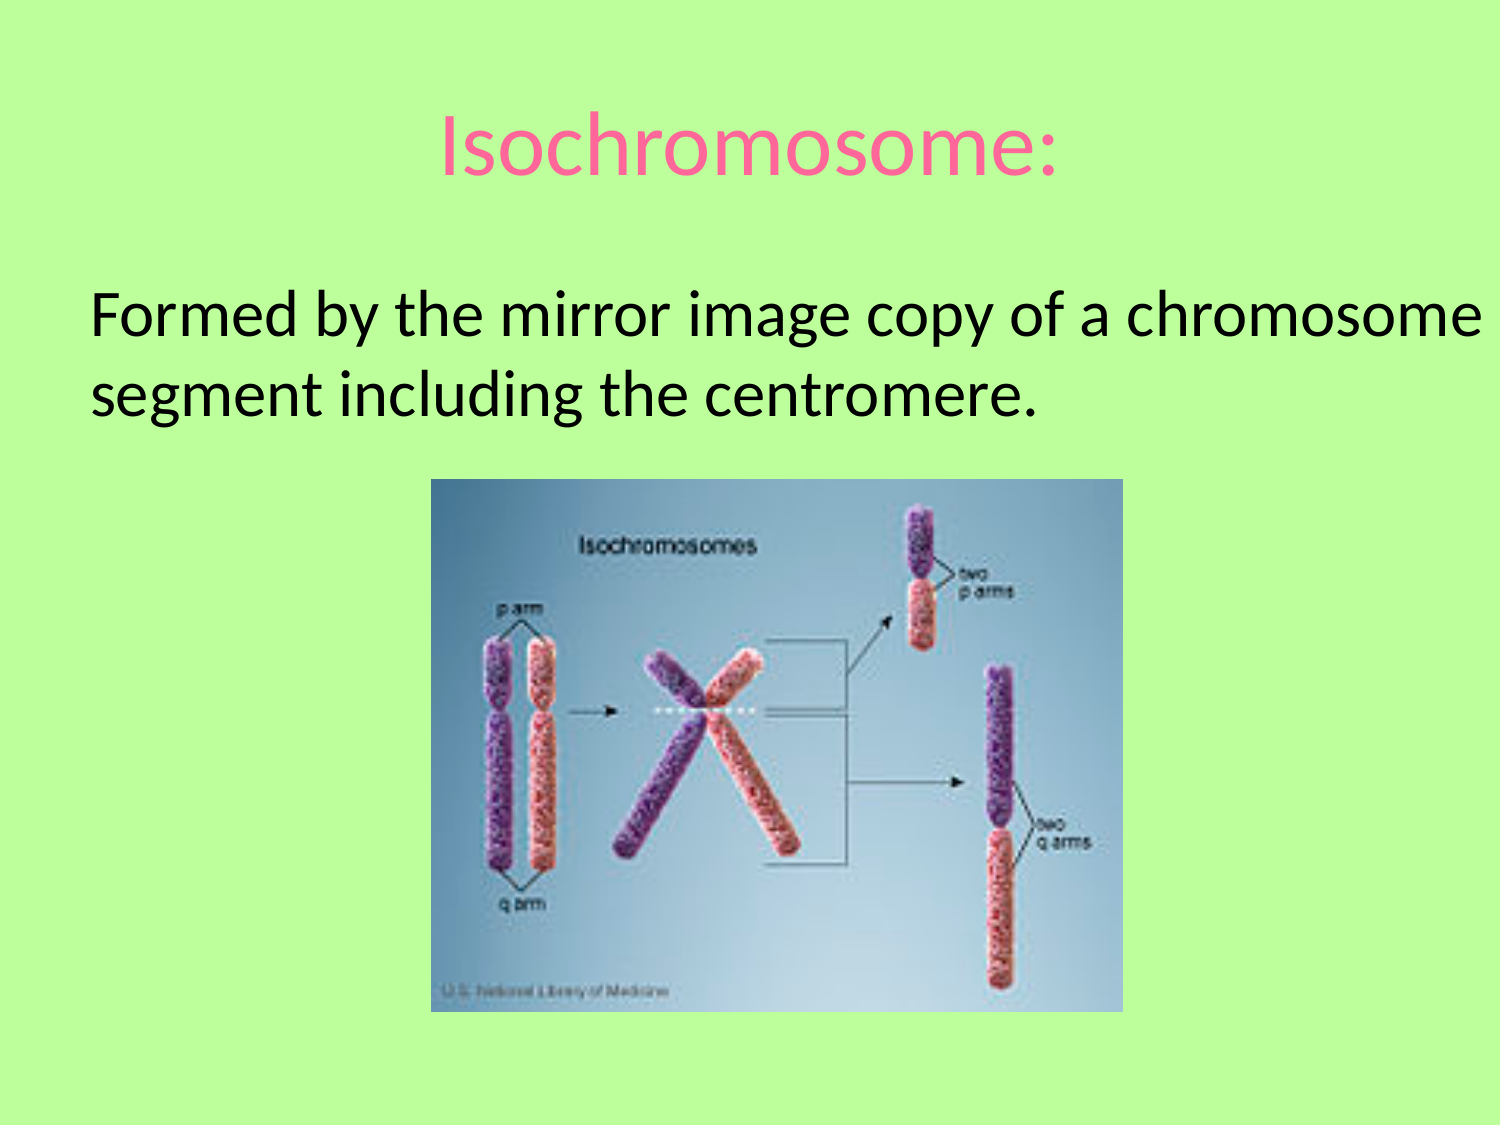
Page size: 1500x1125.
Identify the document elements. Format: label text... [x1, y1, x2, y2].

list Formed by the mirror image copy of a chromosome segment including the centromere. [75, 262, 1500, 1005]
picture [430, 479, 1124, 1012]
title Isochromosome: [75, 45, 1425, 233]
